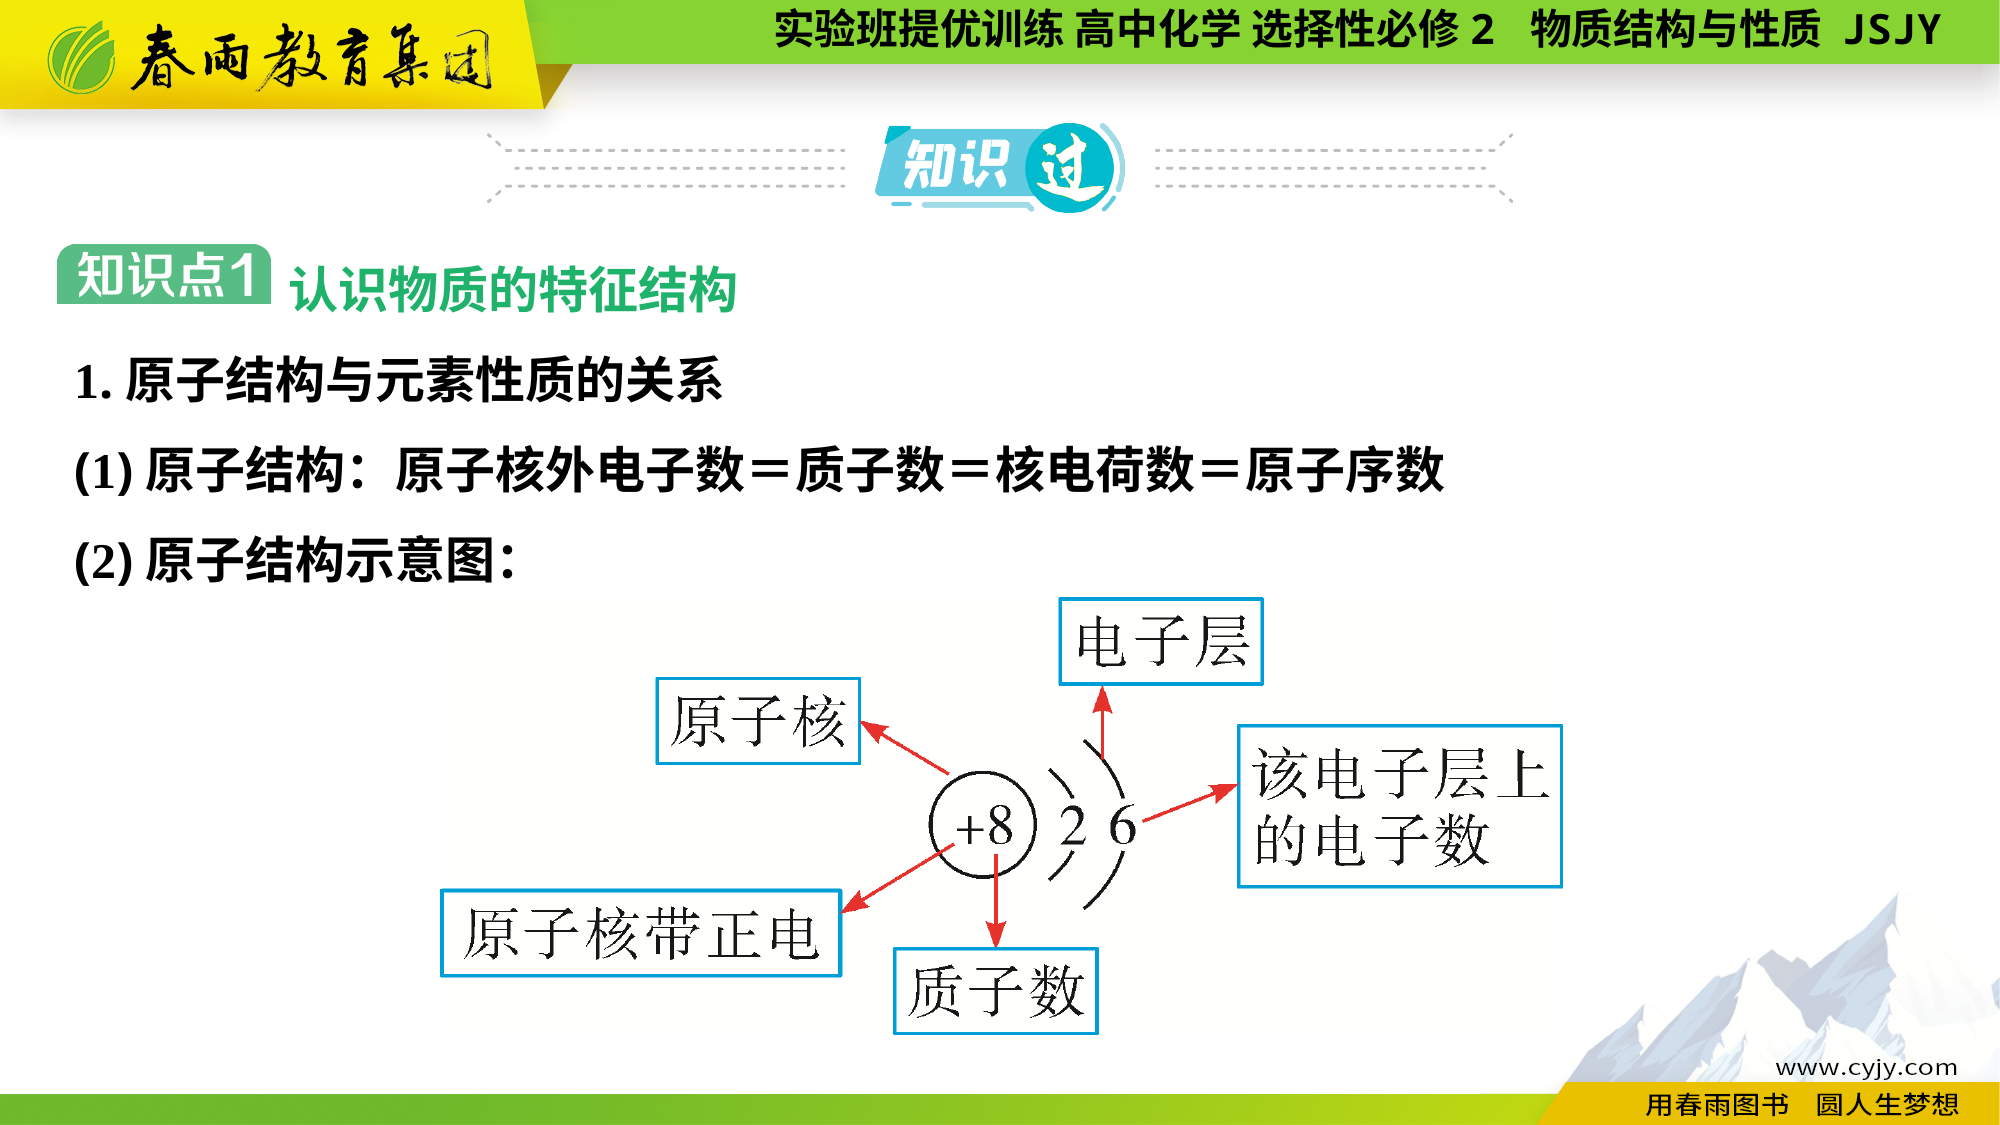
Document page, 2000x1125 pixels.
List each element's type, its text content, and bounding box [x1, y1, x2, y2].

list 认识物质的特征结构 1.原子结构与元素性质的关系 (1)原子结构：原子核外电子数＝质子数＝核电荷数＝原子序数 (2)原子结构示意图： [59, 221, 1944, 601]
picture [0, 0, 2000, 1125]
